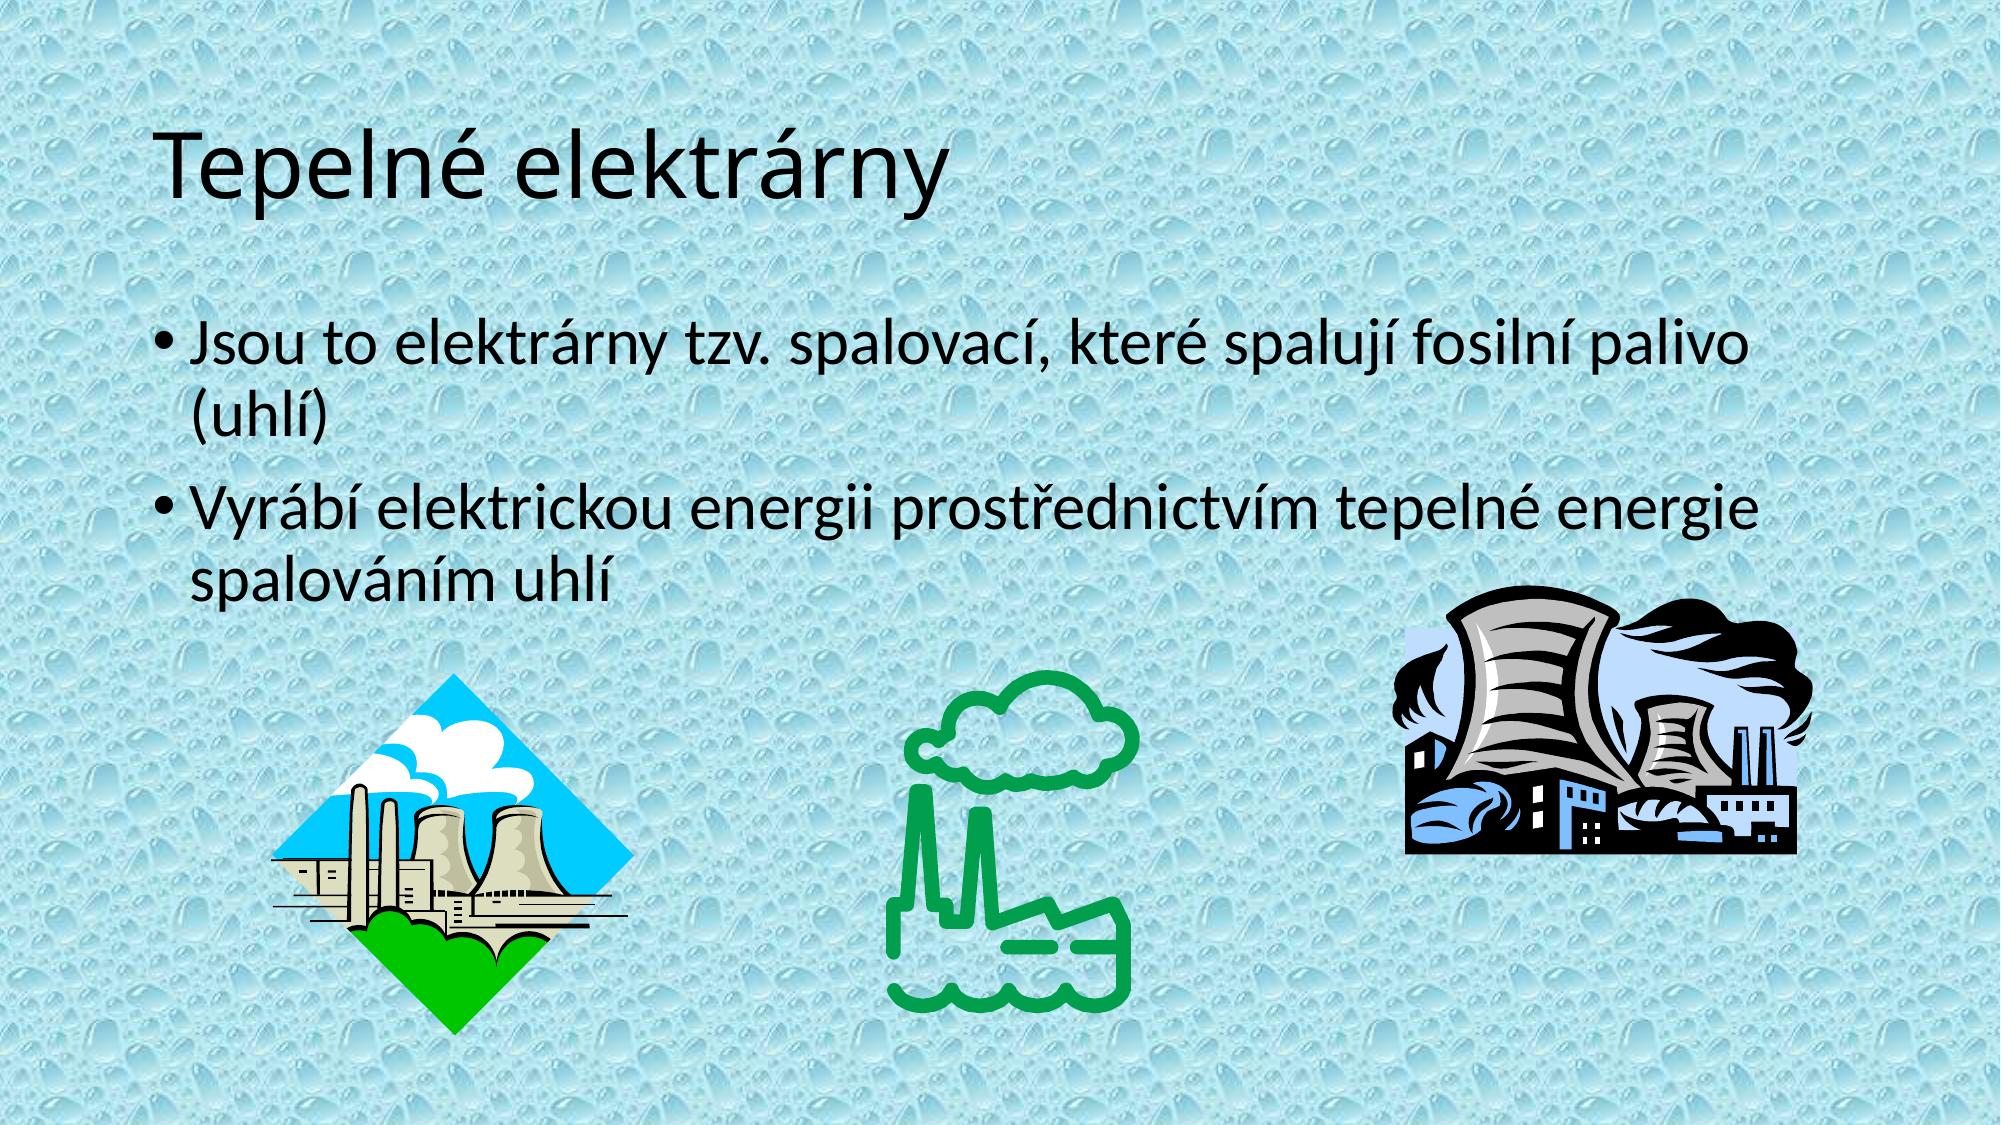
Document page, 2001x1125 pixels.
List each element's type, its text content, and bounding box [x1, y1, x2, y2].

title Tepelné elektrárny [137, 59, 1863, 278]
list Jsou to elektrárny tzv. spalovací, které spalují fosilní palivo (uhlí) Vyrábí elektrickou energii prostřednictvím tepelné energie spalováním uhlí [137, 299, 1863, 1014]
picture [0, 0, 2001, 1125]
